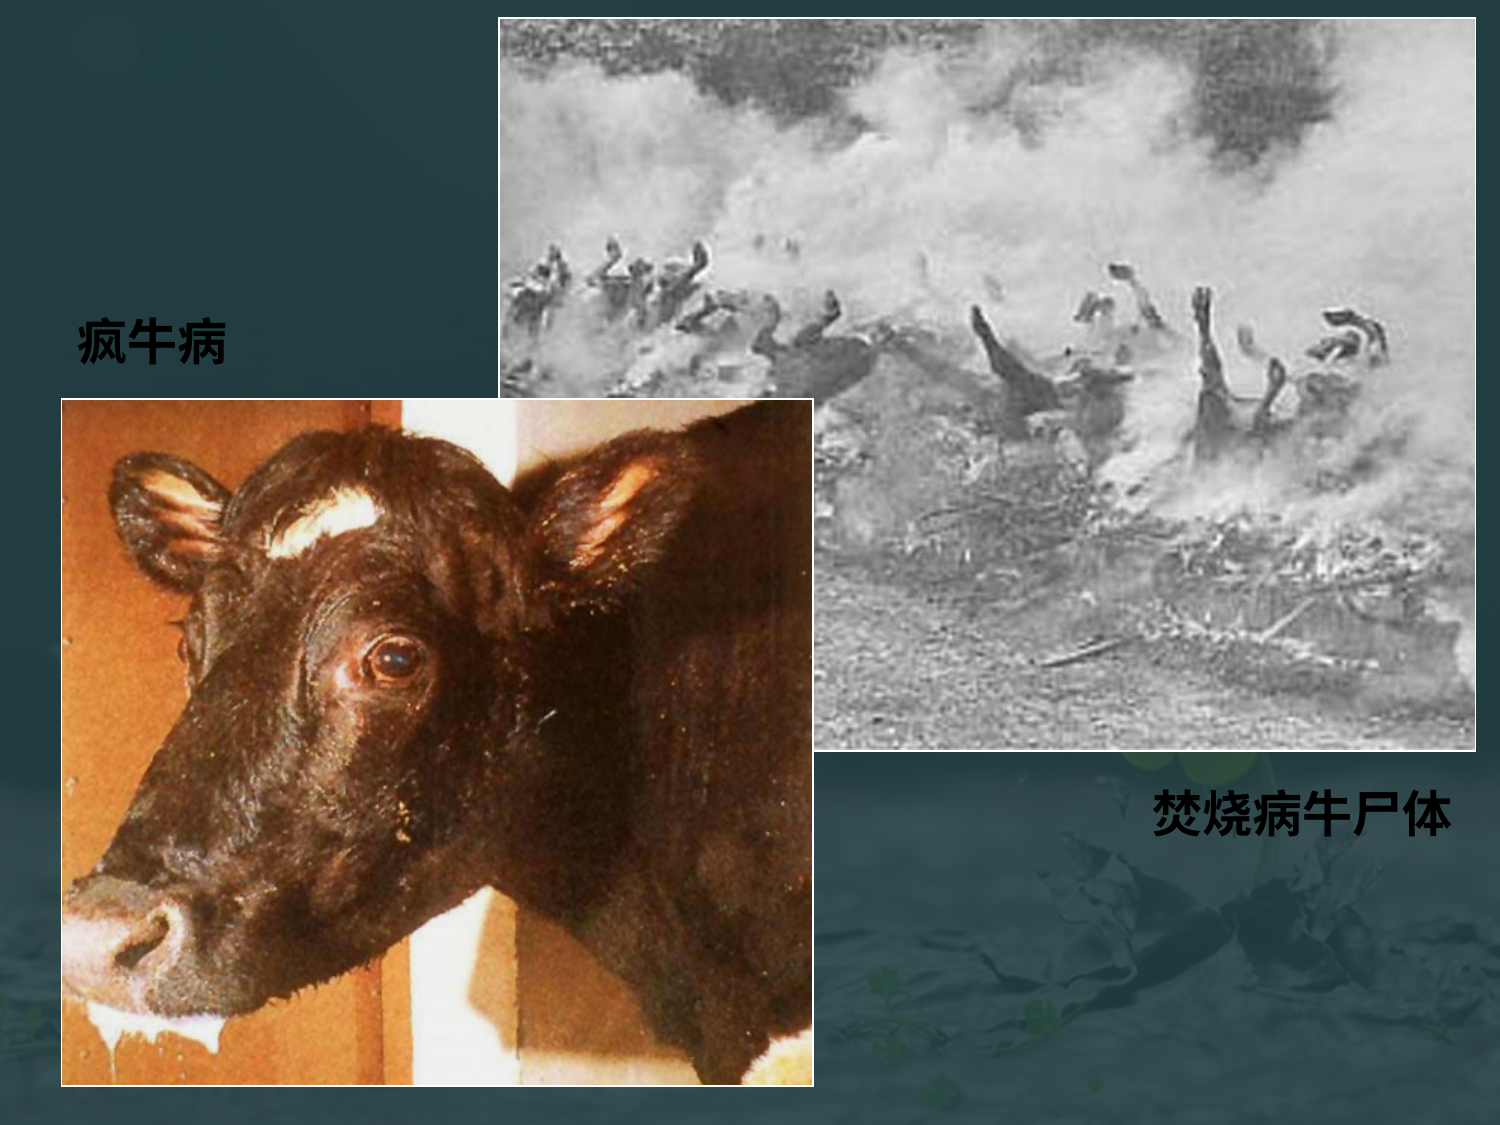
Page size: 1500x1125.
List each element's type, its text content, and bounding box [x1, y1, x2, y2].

text_box 疯牛病 [62, 303, 290, 379]
picture [62, 18, 1476, 1086]
text_box 焚烧病牛尸体 [1137, 774, 1500, 850]
